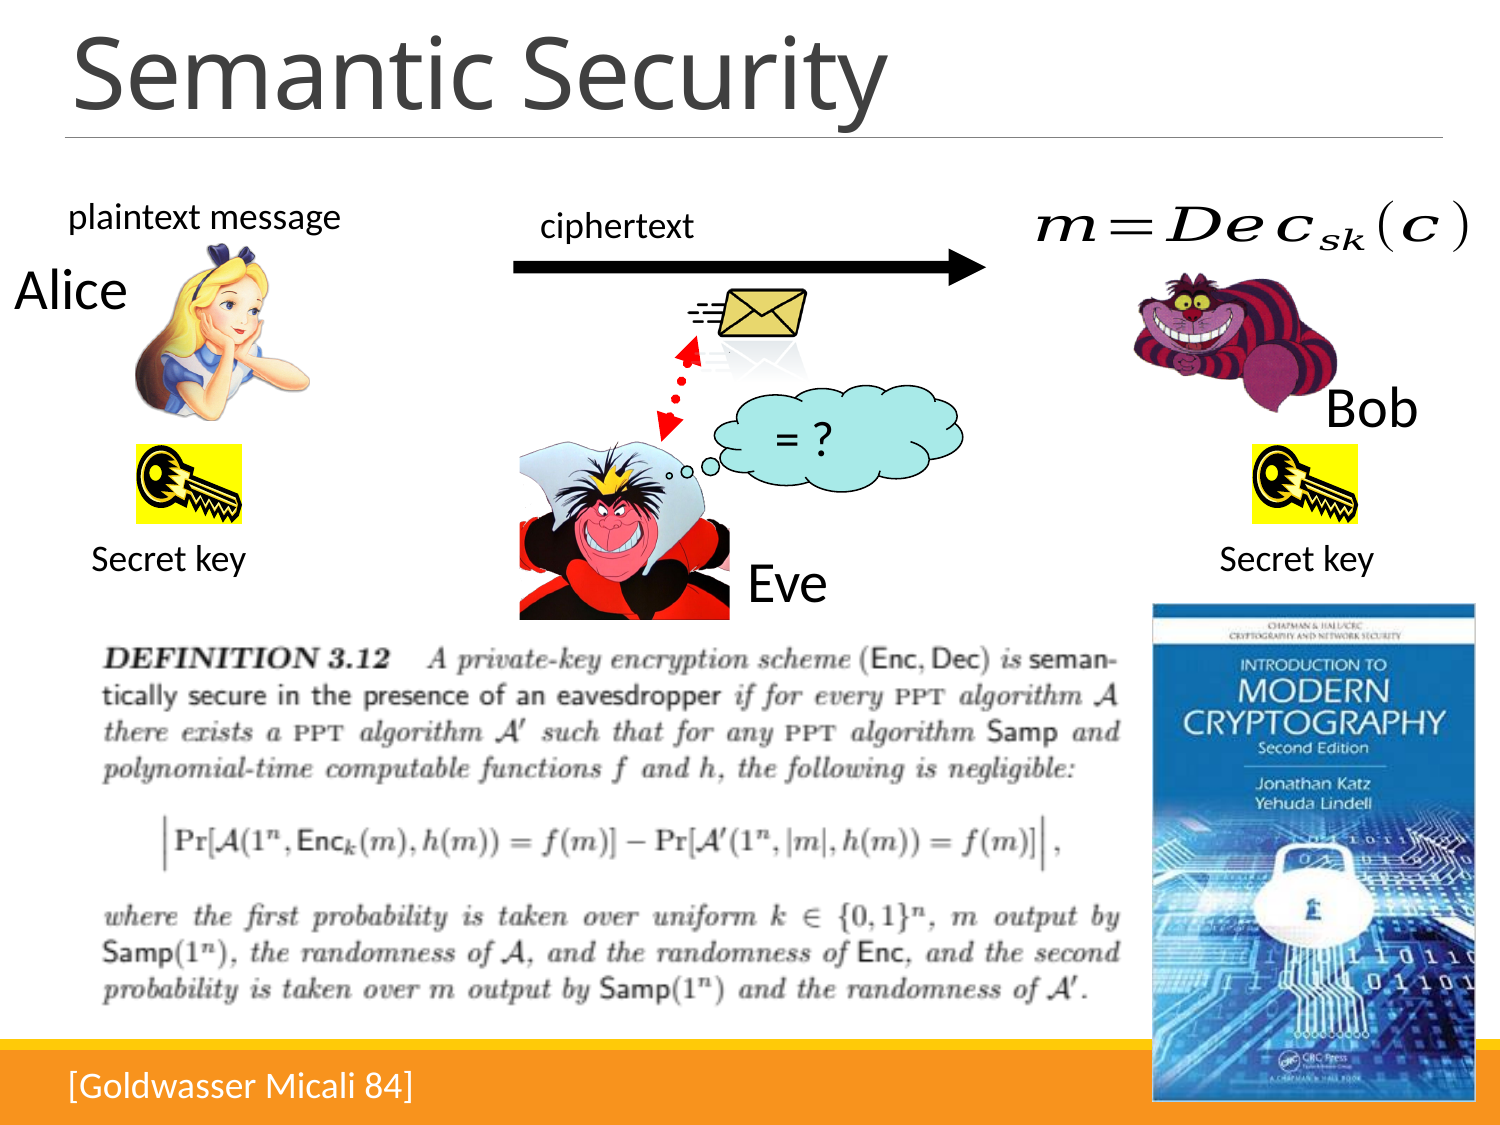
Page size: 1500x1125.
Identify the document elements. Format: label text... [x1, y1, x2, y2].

text_box Bob [1310, 361, 1500, 447]
text_box Alice [0, 243, 134, 329]
text_box [Goldwasser Micali 84] [53, 1054, 1094, 1114]
picture [1251, 443, 1359, 525]
picture [1151, 603, 1477, 1102]
picture [135, 242, 311, 422]
title Semantic Security [56, 5, 1362, 138]
picture [95, 636, 1129, 1015]
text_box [519, 406, 881, 623]
picture [135, 443, 243, 525]
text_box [512, 254, 987, 398]
picture [1127, 266, 1340, 418]
